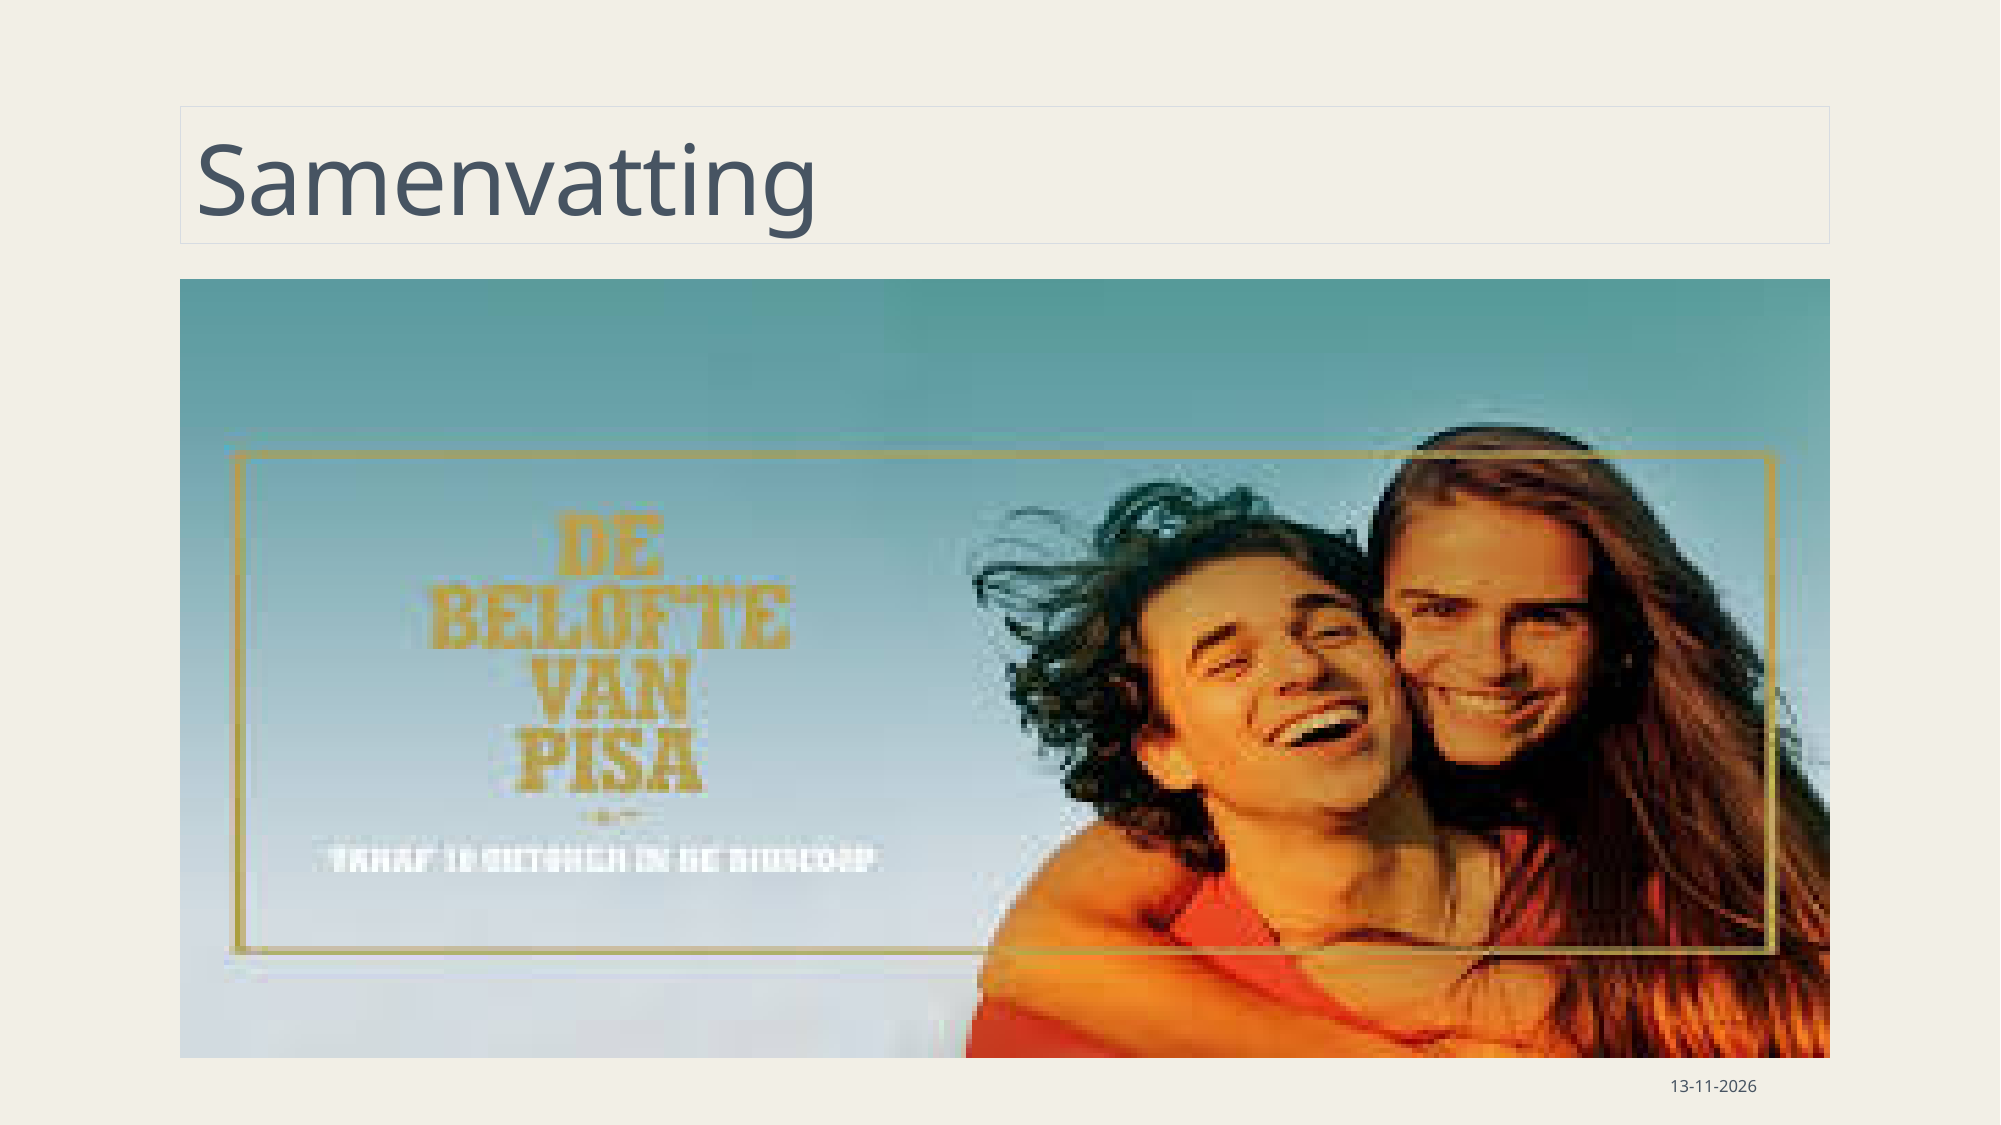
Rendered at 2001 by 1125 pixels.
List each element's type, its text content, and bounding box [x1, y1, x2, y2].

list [179, 278, 1831, 1058]
title Samenvatting [180, 106, 1830, 244]
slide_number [1348, 1068, 1773, 1118]
